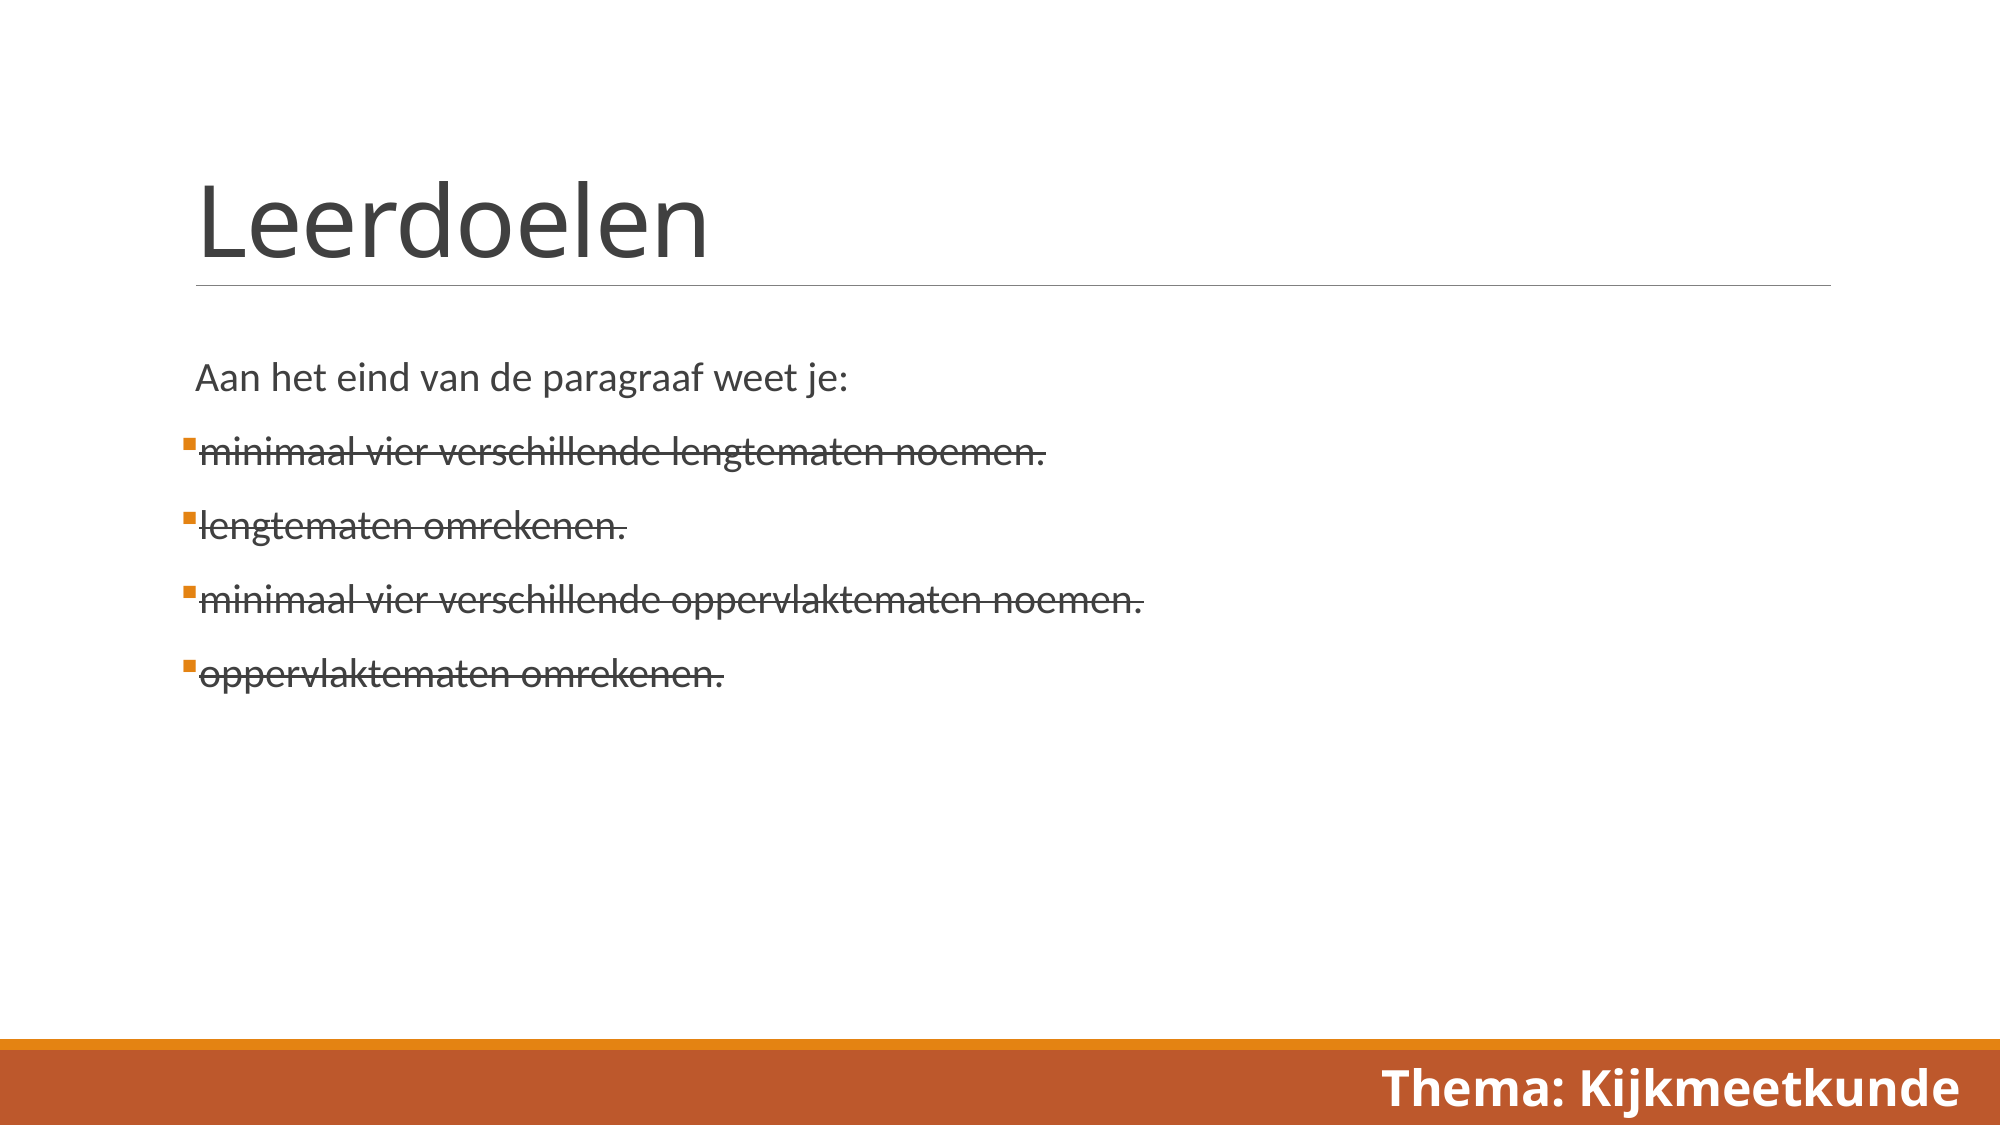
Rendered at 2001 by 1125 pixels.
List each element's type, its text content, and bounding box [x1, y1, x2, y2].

text_box Thema: Kijkmeetkunde [1356, 1049, 1986, 1124]
list Aan het eind van de paragraaf weet je: minimaal vier verschillende lengtematen noemen. lengtematen omrekenen. minimaal vier verschillende oppervlaktematen noemen. oppervlaktematen omrekenen. [180, 302, 1830, 963]
title Leerdoelen [180, 47, 1830, 285]
